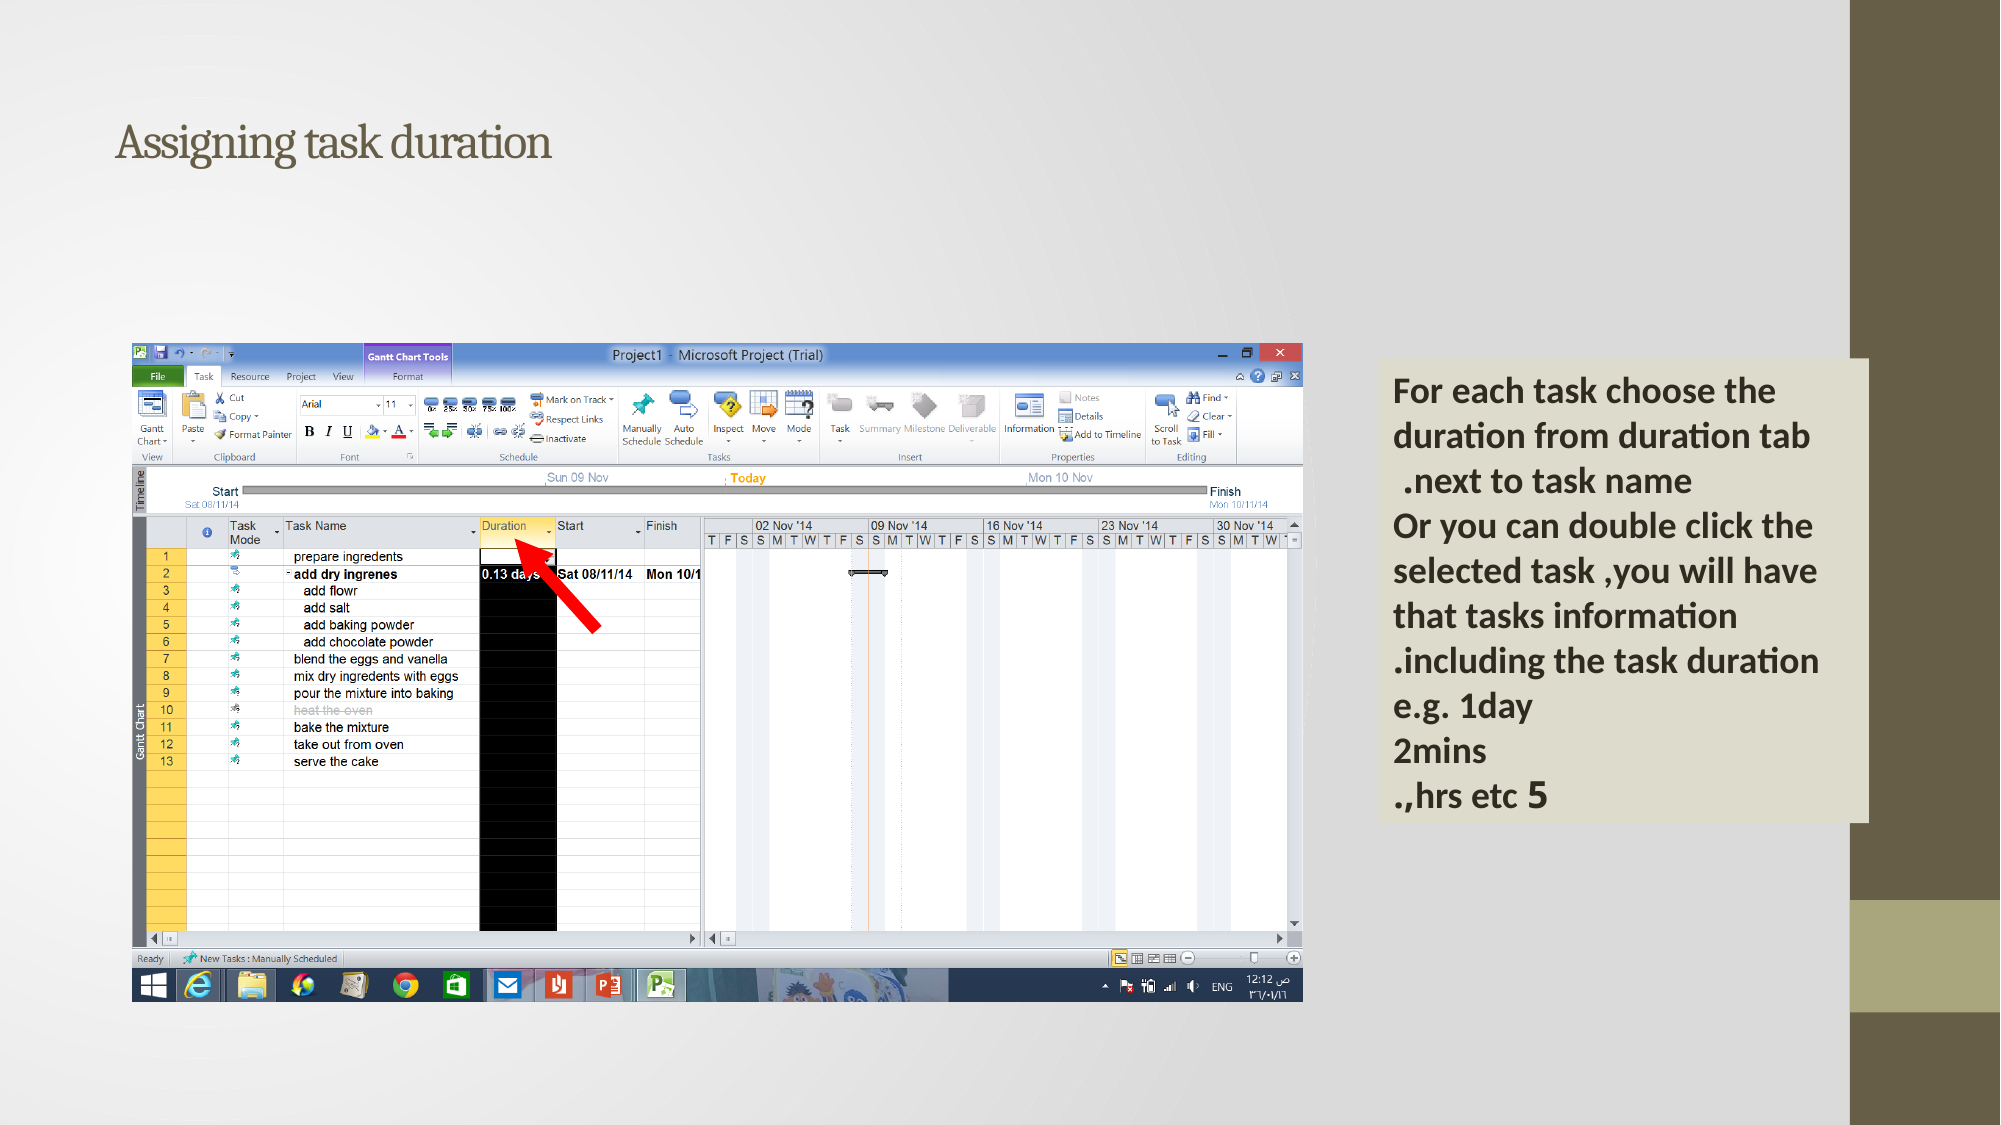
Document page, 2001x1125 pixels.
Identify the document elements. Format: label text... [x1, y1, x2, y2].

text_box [513, 537, 598, 631]
text_box For each task choose the duration from duration tab next to task name. Or you can double click the selected task ,you will have that tasks information including the task duration. e.g. 1day 2mins 5 hrs etc,. [1378, 358, 1869, 824]
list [131, 342, 1304, 1003]
title Assigning task duration [99, 45, 1767, 233]
